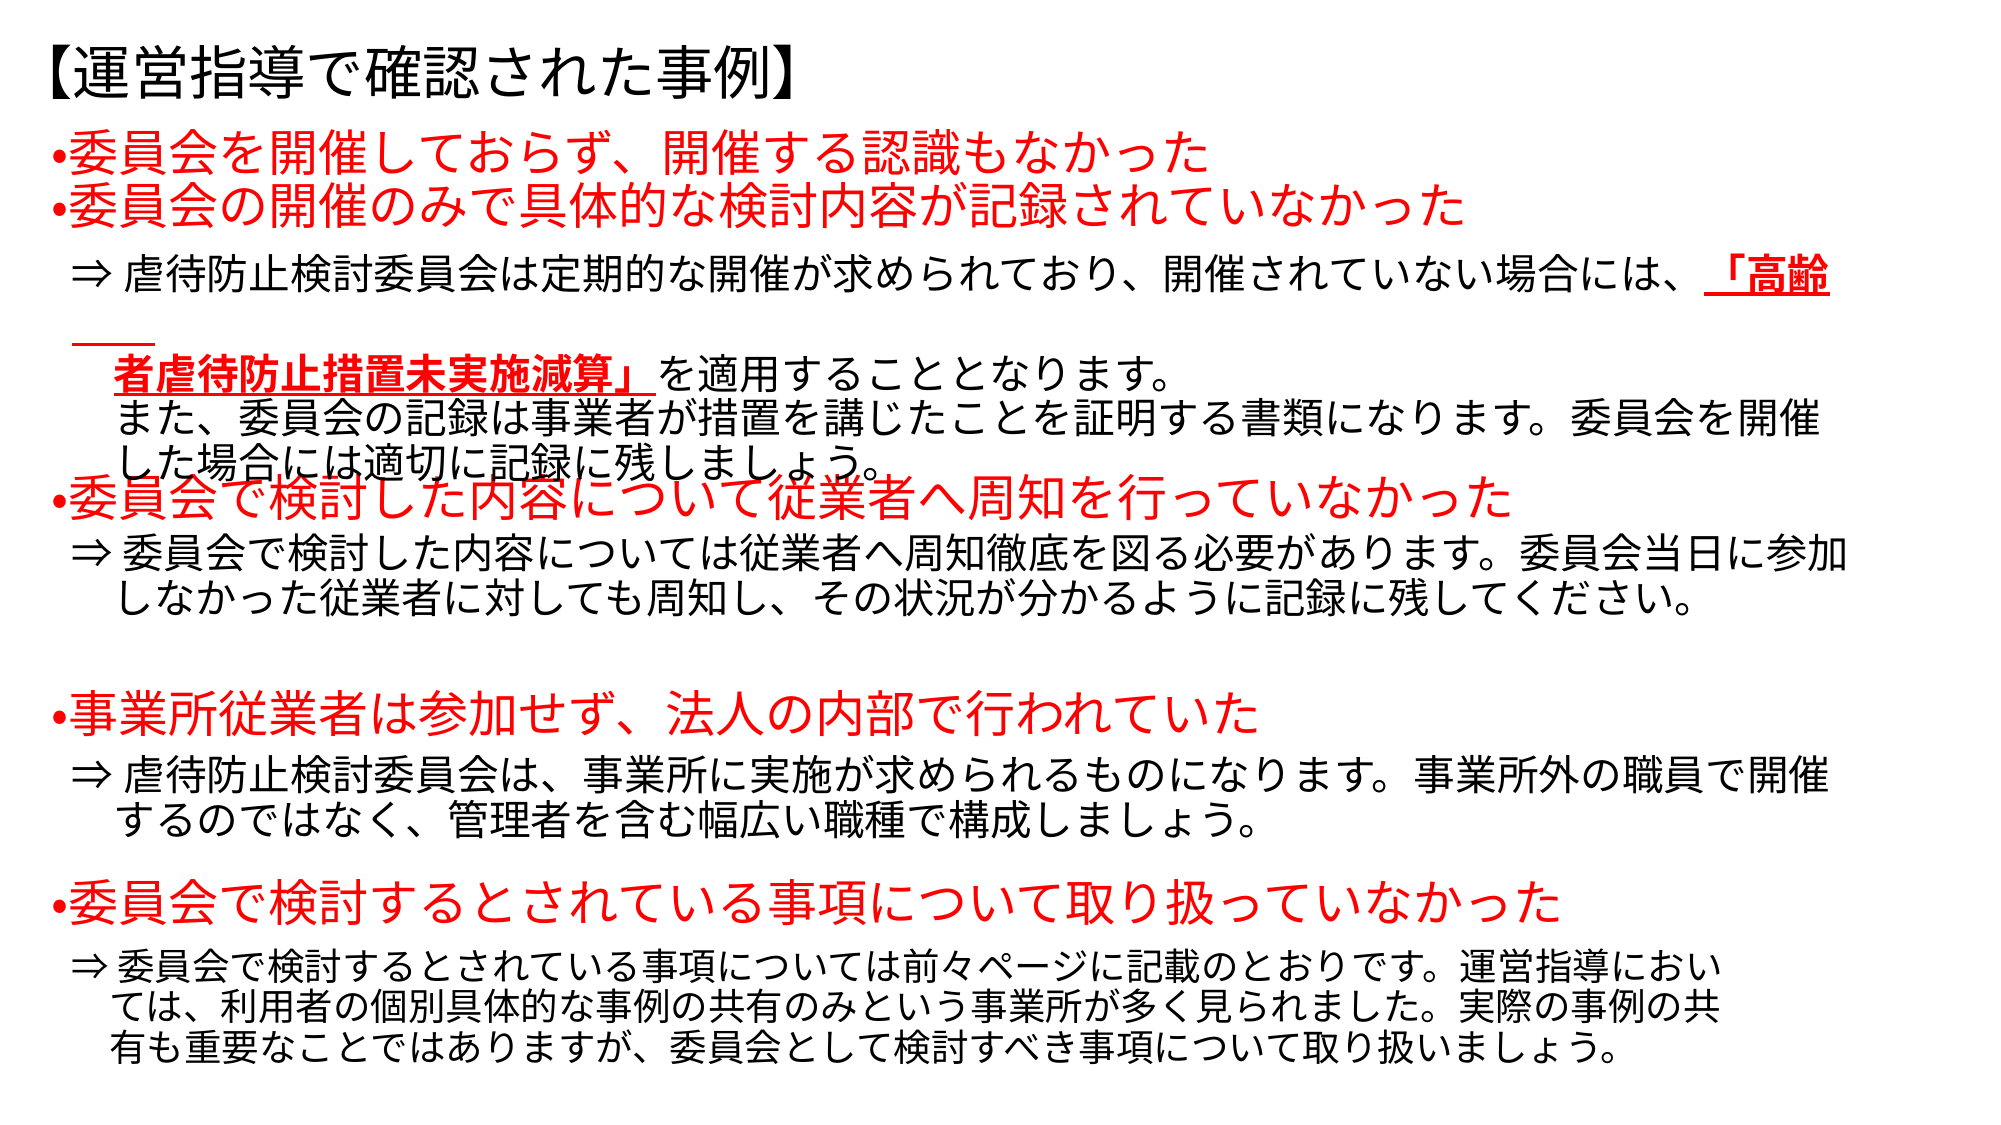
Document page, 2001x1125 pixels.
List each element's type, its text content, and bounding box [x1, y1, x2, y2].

text_box 【運営指導で確認された事例】 [0, 36, 864, 121]
text_box ⇒虐待防止検討委員会は定期的な開催が求められており、開催されていない場合には、「高齢 者虐待防止措置未実施減算」を適用することとなります。 また、委員会の記録は事業者が措置を講じたことを証明する書類になります。委員会を開催 した場合には適切に記録に残しましょう。 [56, 240, 1862, 437]
text_box ⇒委員会で検討した内容については従業者へ周知徹底を図る必要があります。委員会当日に参加 しなかった従業者に対しても周知し、その状況が分かるように記録に残してください。 [56, 526, 1884, 633]
text_box ⇒虐待防止検討委員会は、事業所に実施が求められるものになります。事業所外の職員で開催 するのではなく、管理者を含む幅広い職種で構成しましょう。 [56, 747, 1862, 865]
text_box ・委員会を開催しておらず、開催する認識もなかった ・委員会の開催のみで具体的な検討内容が記録されていなかった ・委員会で検討した内容について従業者へ周知を行っていなかった ・事業所従業者は参加せず、法人の内部で行われていた ・委員会で検討するとされている事項について取り扱っていなかった [36, 120, 1973, 1104]
text_box ⇒委員会で検討するとされている事項については前々ページに記載のとおりです。運営指導におい ては、利用者の個別具体的な事例の共有のみという事業所が多く見られました。実際の事例の共 有も重要なことではありますが、委員会として検討すべき事項について取り扱いましょう。 [56, 940, 1933, 1104]
